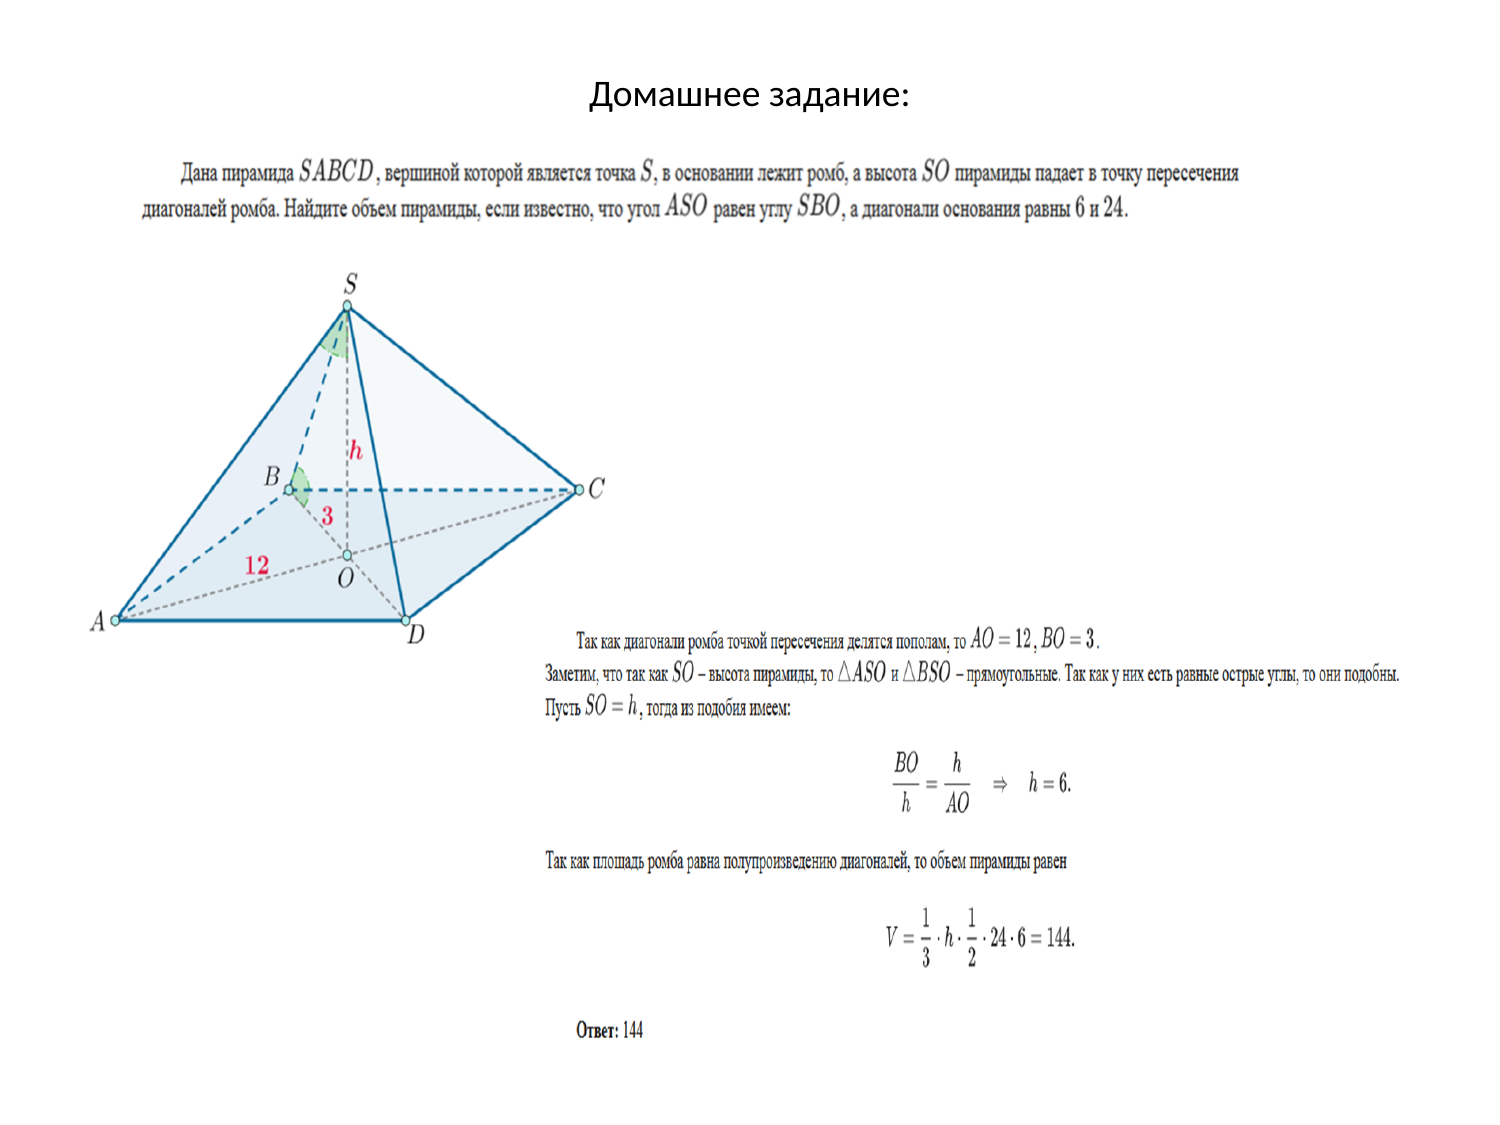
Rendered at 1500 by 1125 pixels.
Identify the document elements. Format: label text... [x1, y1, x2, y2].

title Домашнее задание: [75, 45, 1425, 138]
picture [64, 231, 1400, 1056]
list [135, 136, 1255, 254]
